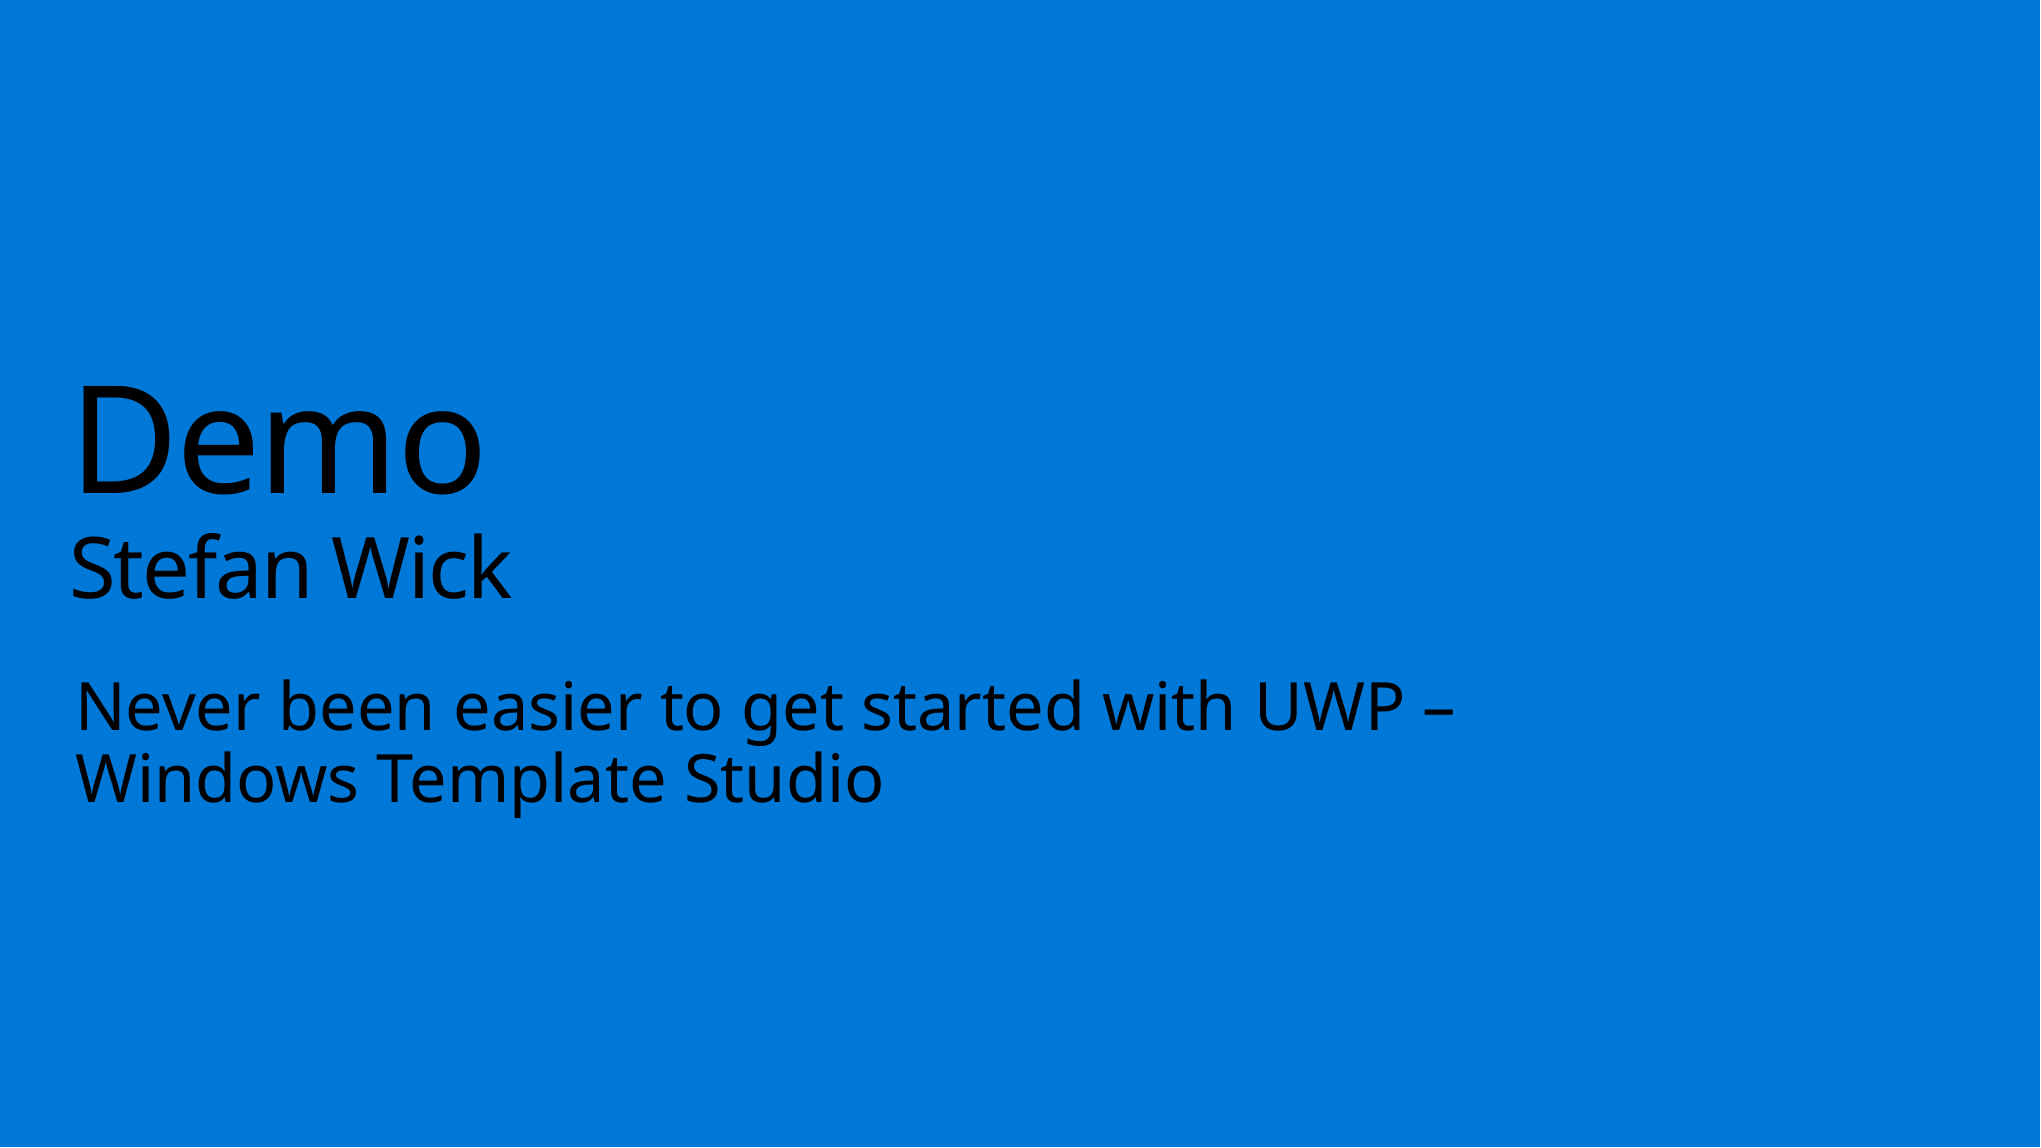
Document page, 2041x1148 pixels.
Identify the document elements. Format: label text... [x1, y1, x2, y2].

title Demo Stefan Wick [45, 348, 1695, 641]
list Never been easier to get started with UWP – Windows Template Studio [45, 648, 1695, 844]
